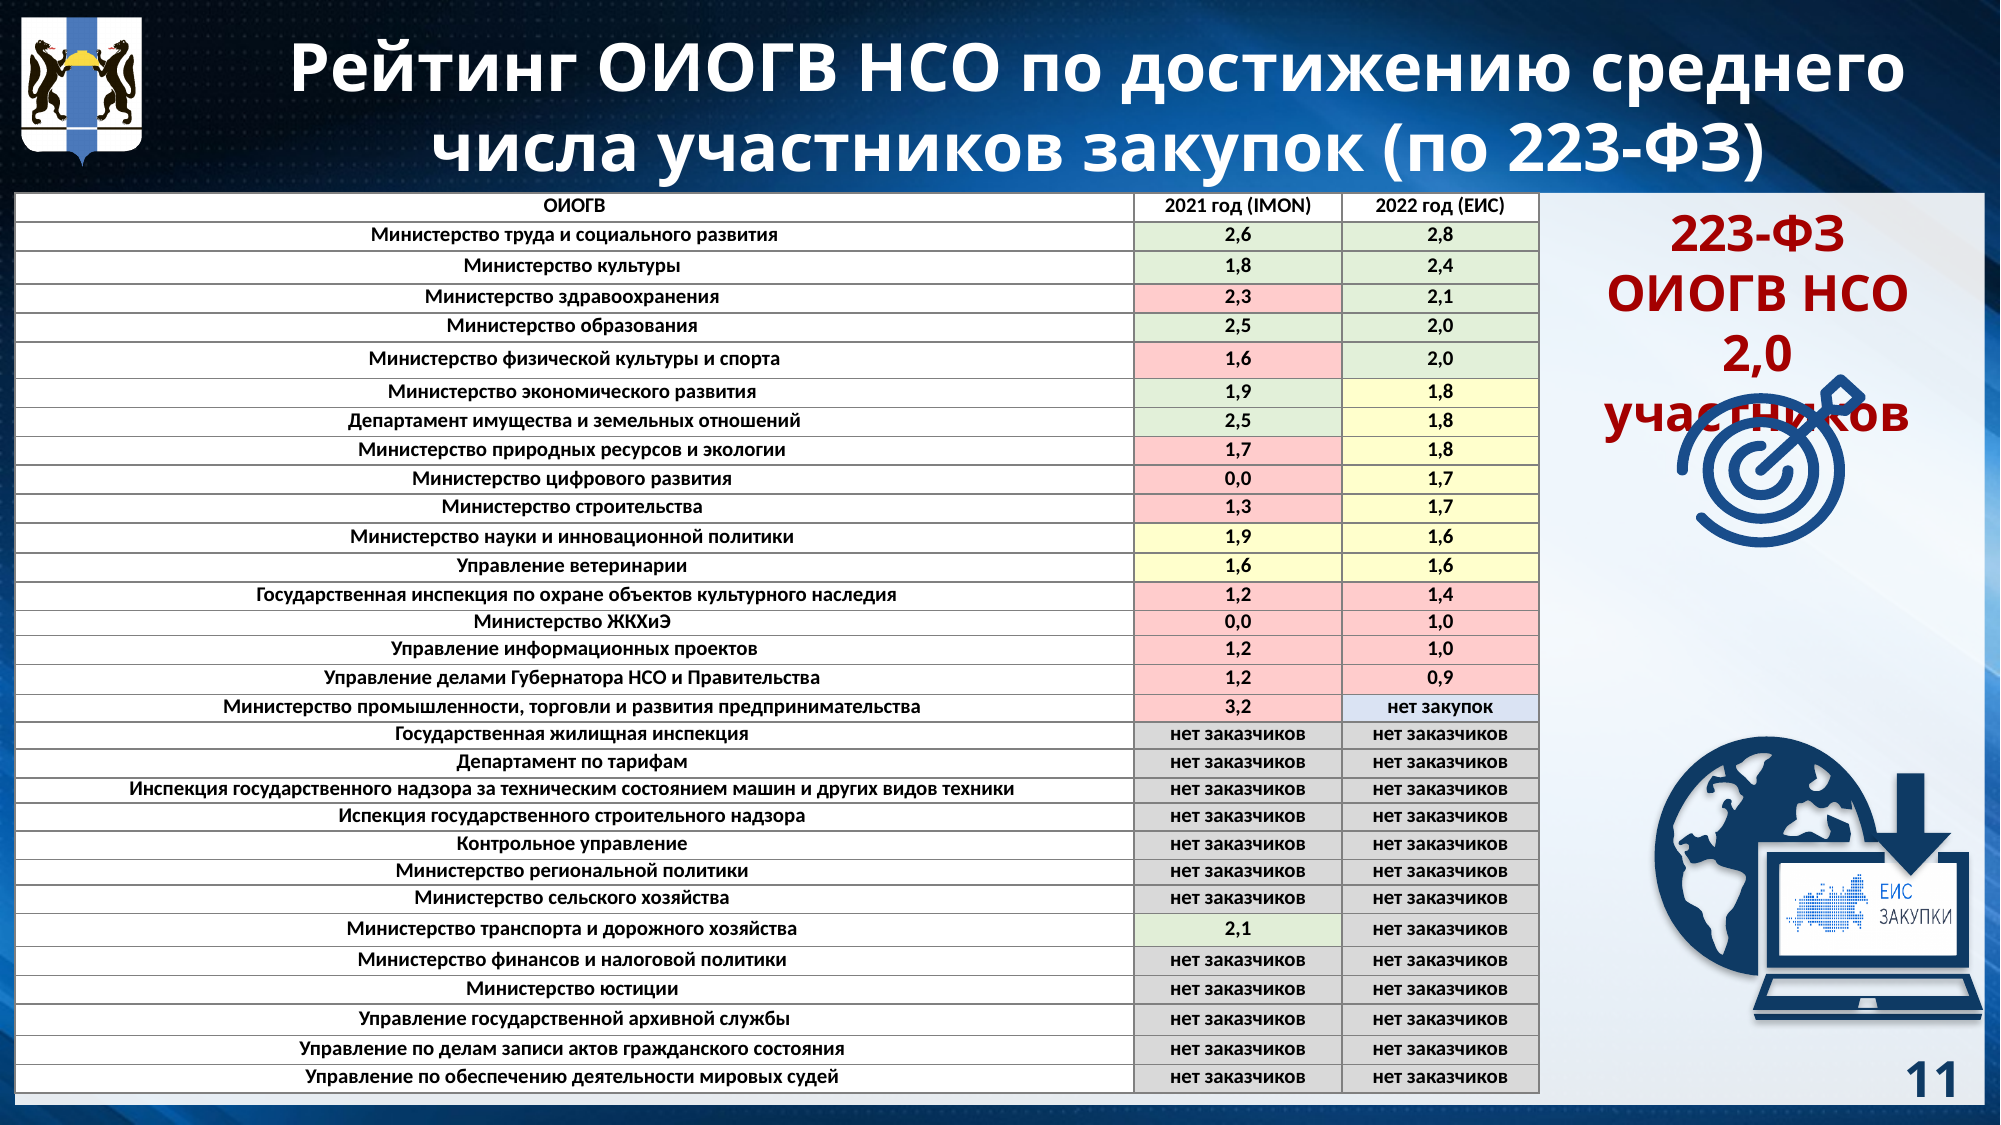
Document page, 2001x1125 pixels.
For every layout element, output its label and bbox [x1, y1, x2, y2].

text_box [1654, 736, 1984, 1020]
text_box [1676, 374, 1866, 548]
picture [0, 0, 2000, 1125]
